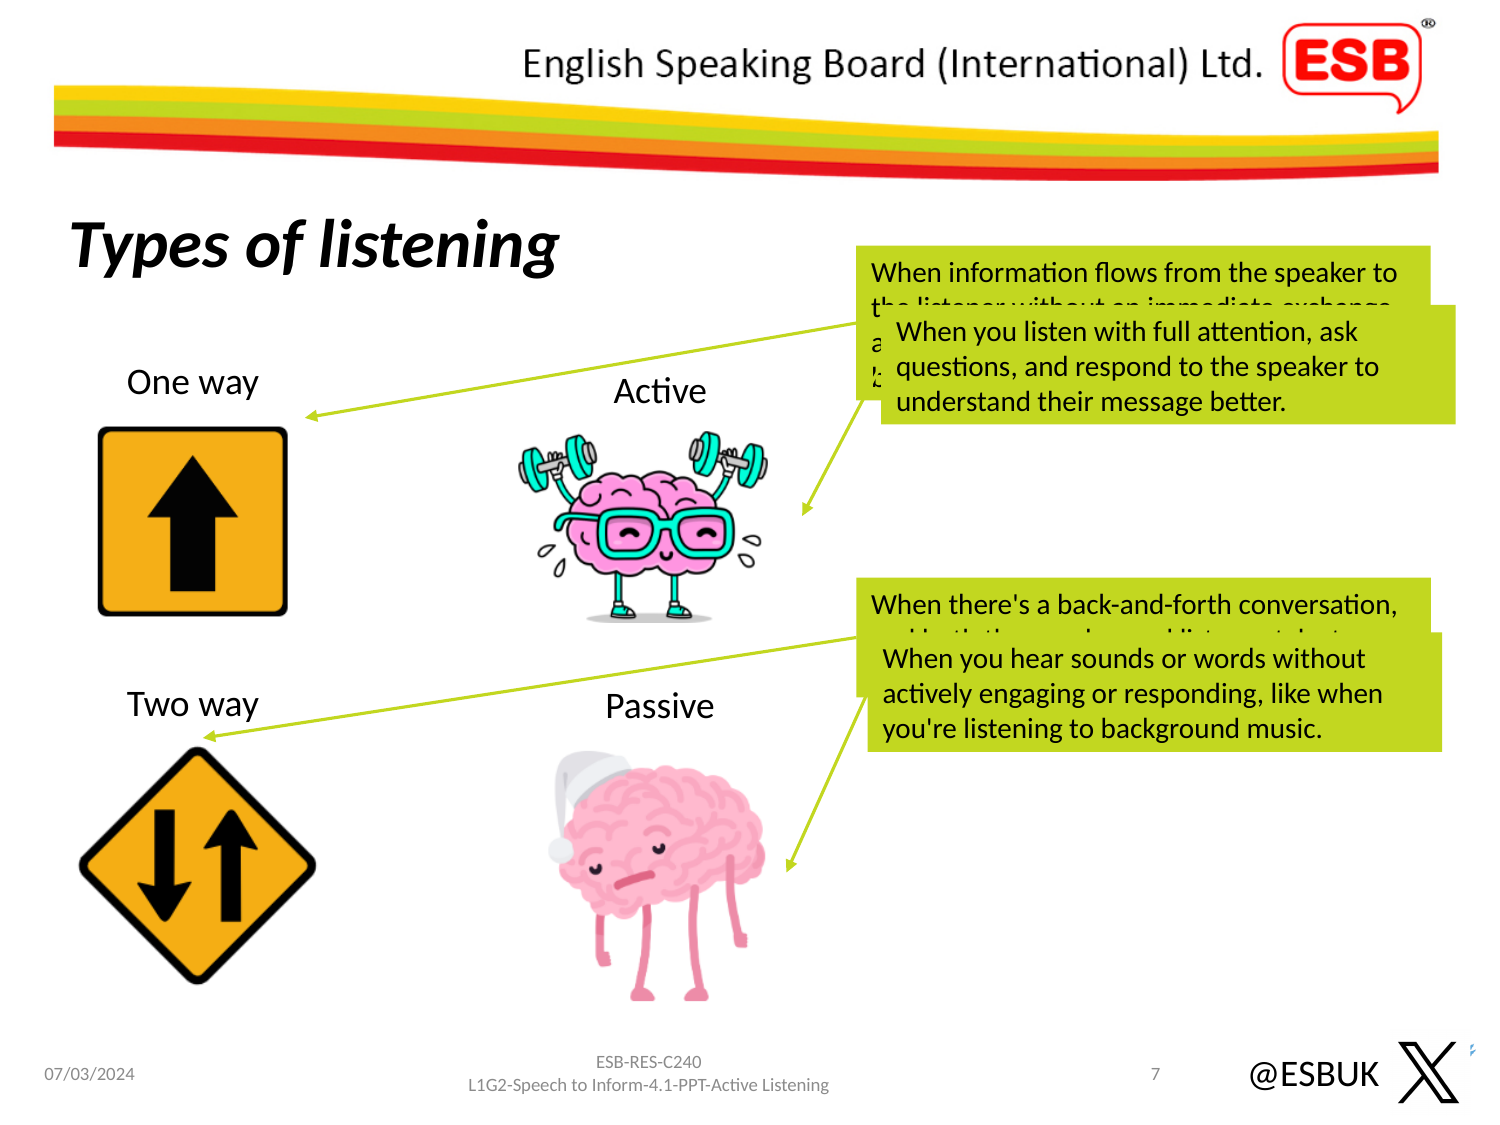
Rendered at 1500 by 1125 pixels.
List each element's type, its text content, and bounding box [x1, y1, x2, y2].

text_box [304, 324, 857, 418]
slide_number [29, 1042, 367, 1103]
picture [495, 418, 803, 623]
picture [76, 414, 305, 629]
text_box When there's a back-and-forth conversation, and both the speaker and listener take turns speaking and responding to each other. [856, 577, 1431, 692]
slide_number 7 [930, 1042, 1176, 1103]
picture [76, 737, 330, 986]
text_box When you hear sounds or words without actively engaging or responding, like when you're listening to background music. [867, 632, 1443, 752]
picture [1390, 1029, 1476, 1116]
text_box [786, 692, 868, 873]
picture [0, 0, 1500, 189]
footer ESB-RES-C240 L1G2-Speech to Inform-4.1-PPT-Active Listening [395, 1042, 902, 1103]
text_box When you listen with full attention, ask questions, and respond to the speaker to understand their message better. [881, 304, 1456, 425]
text_box When information flows from the speaker to the listener without an immediate exchange, as in a lecture or when you’re listening to a book. [856, 245, 1431, 365]
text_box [202, 638, 857, 738]
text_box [802, 365, 882, 516]
picture [534, 738, 787, 1018]
text_box One way [112, 349, 304, 410]
title Types of listening [53, 186, 1347, 305]
text_box Two way [112, 671, 202, 731]
